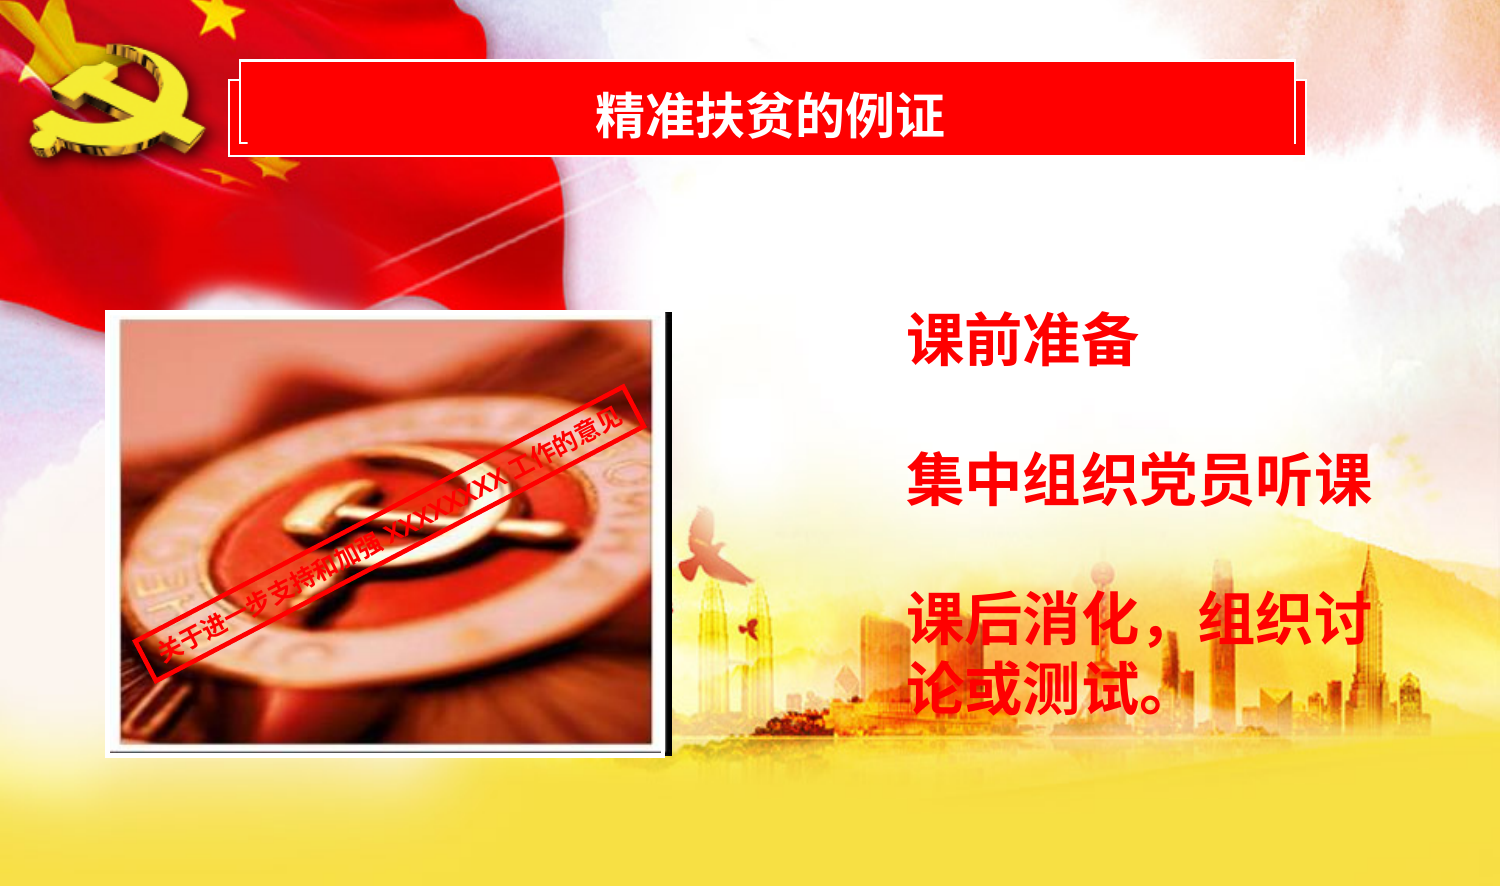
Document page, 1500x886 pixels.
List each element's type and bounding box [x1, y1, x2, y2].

text_box [228, 60, 1306, 157]
picture [0, 0, 1500, 886]
